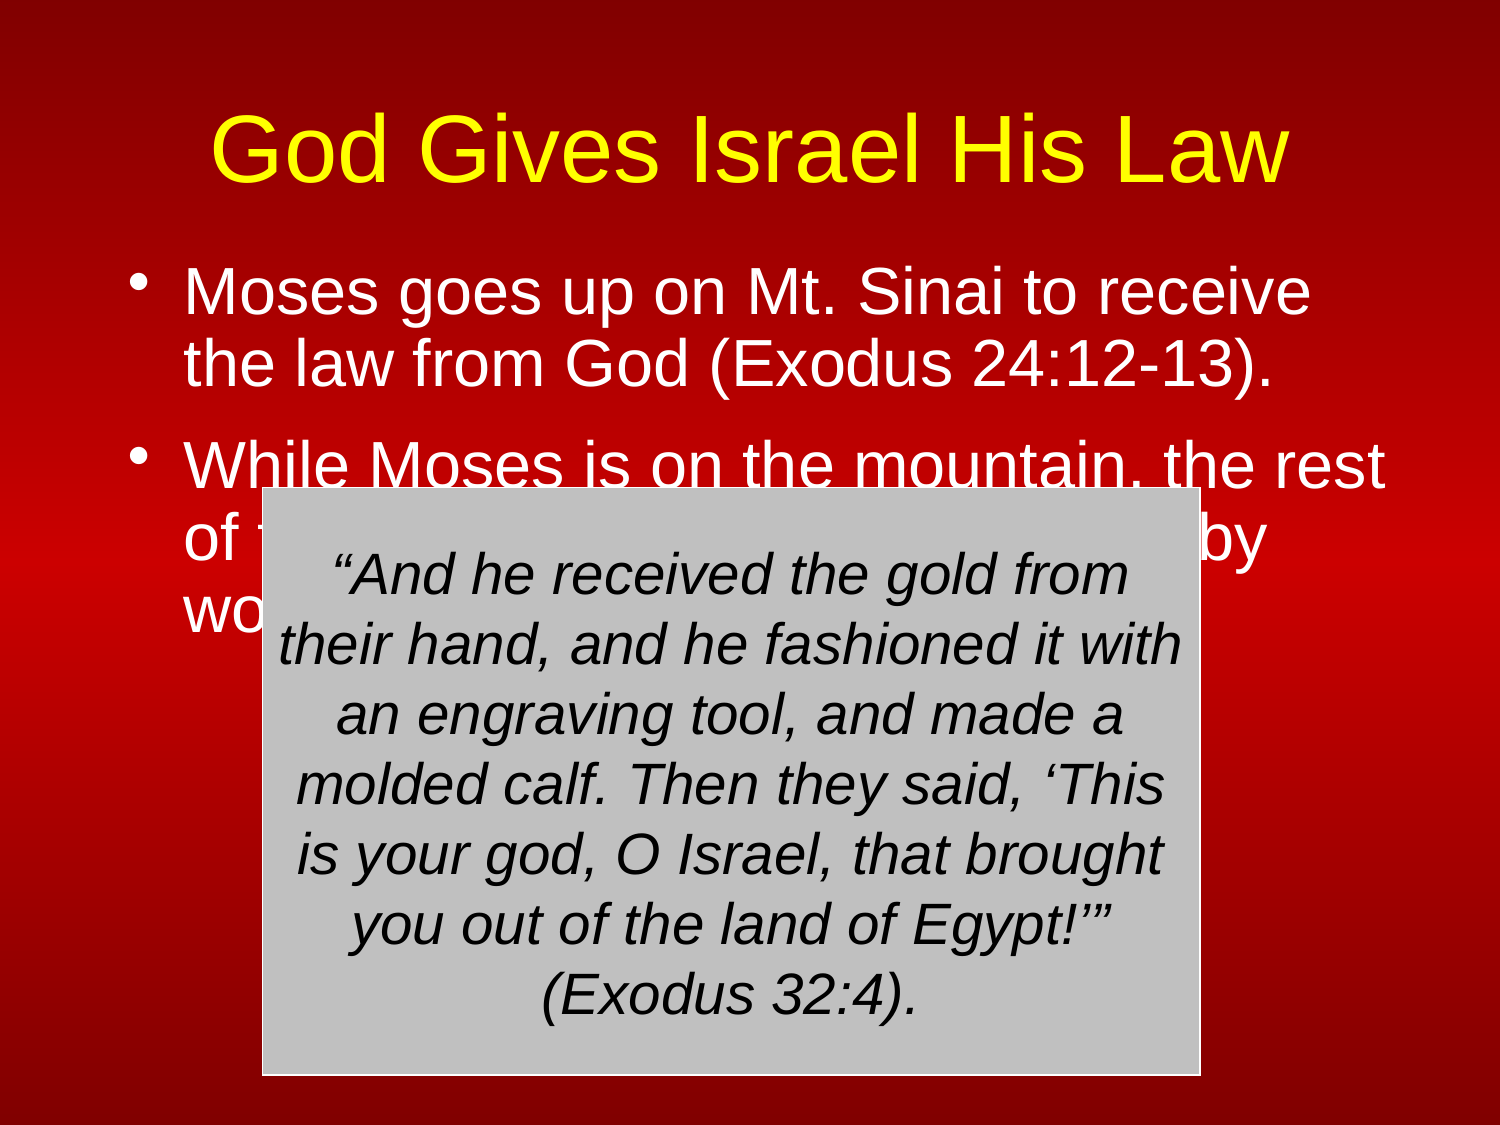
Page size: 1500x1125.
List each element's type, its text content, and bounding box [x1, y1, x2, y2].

text_box “And he received the gold from their hand, and he fashioned it with an engraving tool, and made a molded calf. Then they said, ‘This is your god, O Israel, that brought you out of the land of Egypt!’” (Exodus 32:4). [262, 487, 1200, 1075]
list Moses goes up on Mt. Sinai to receive the law from God (Exodus 24:12-13). While Moses is on the mountain, the rest of the Israelites rebel against God by worshiping a gold calf. [112, 249, 1438, 750]
title God Gives Israel His Law [37, 50, 1463, 238]
